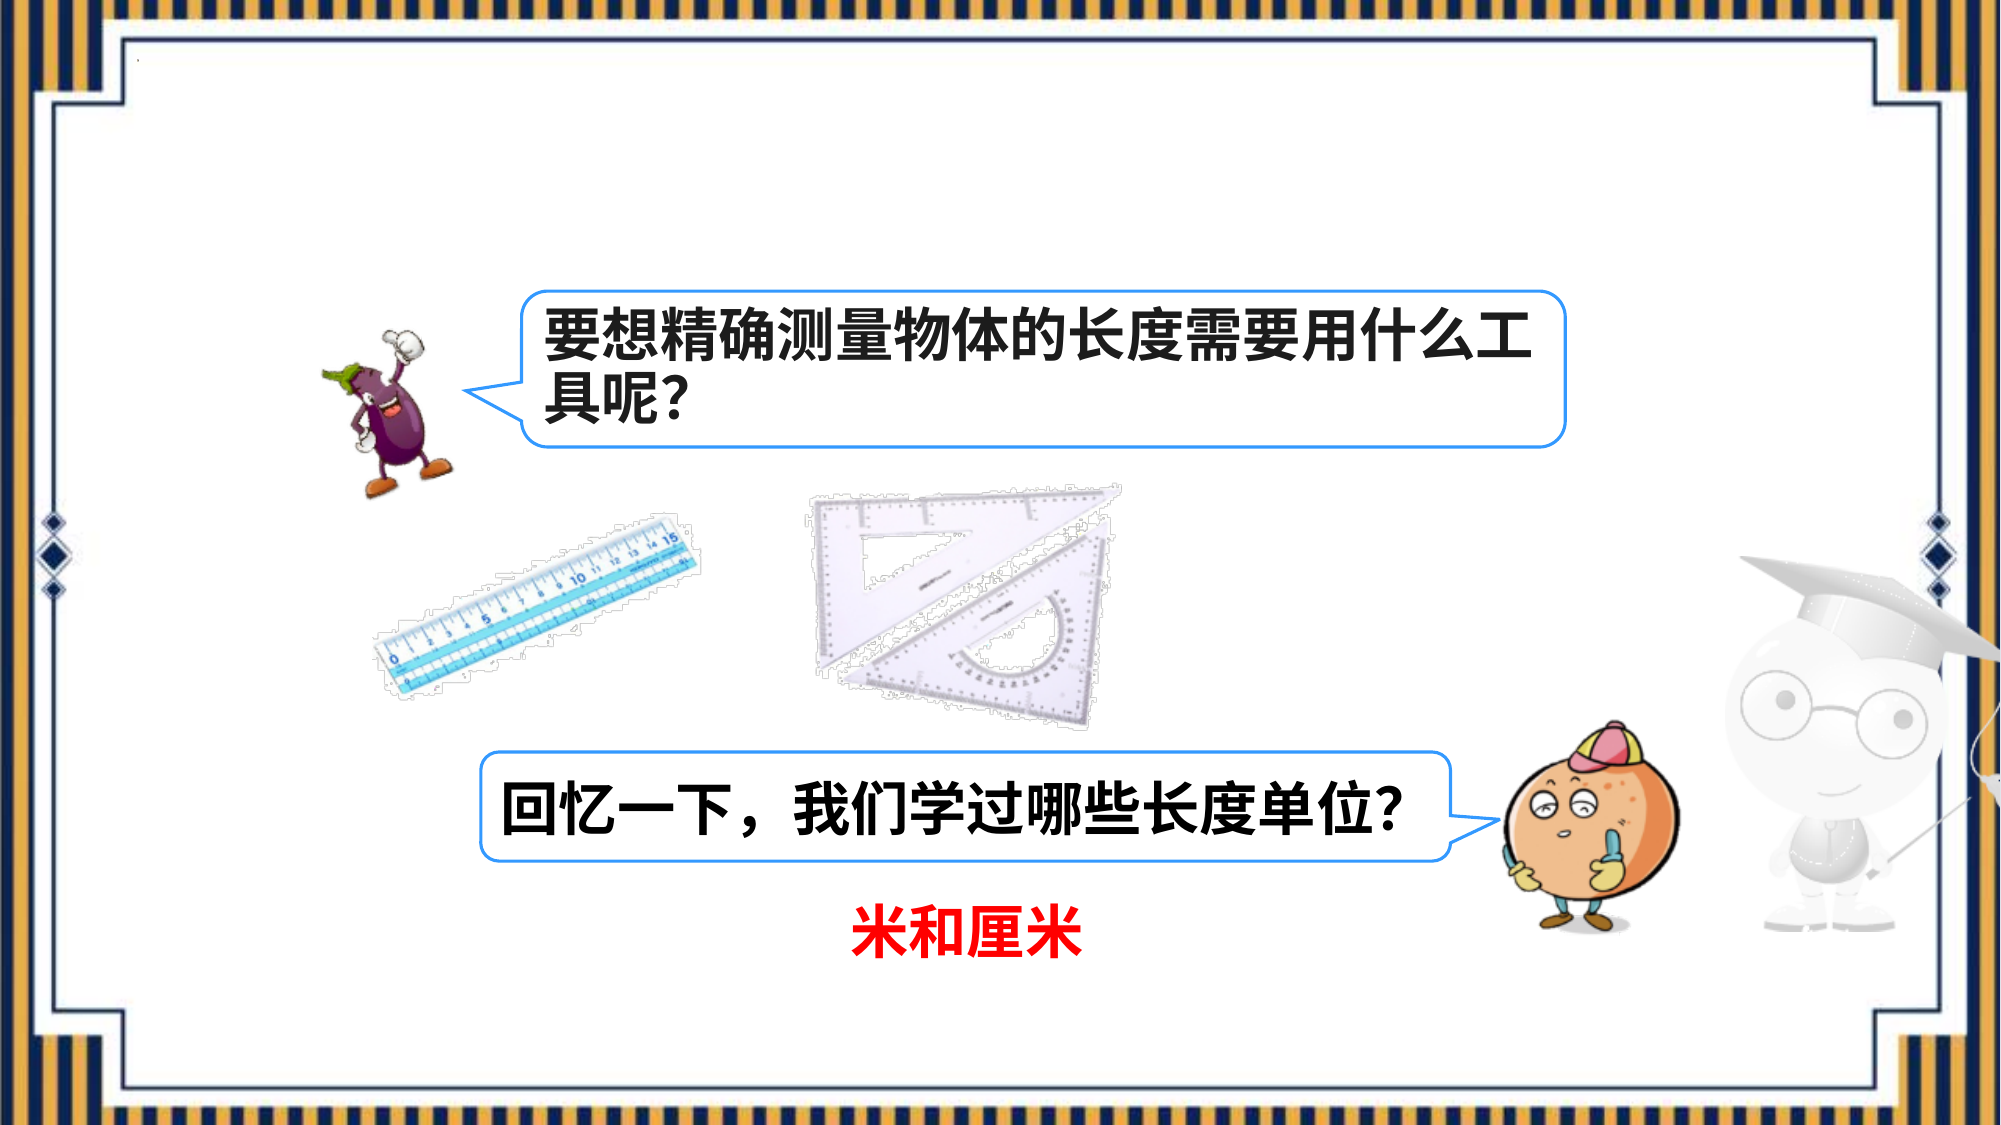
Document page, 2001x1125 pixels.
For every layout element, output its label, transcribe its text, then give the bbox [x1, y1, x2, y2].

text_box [480, 717, 1682, 937]
text_box 米和厘米 [835, 937, 1099, 973]
picture [0, 0, 2001, 1125]
text_box 要想精确测量物体的长度需要用什么工具呢？ [467, 291, 1566, 448]
